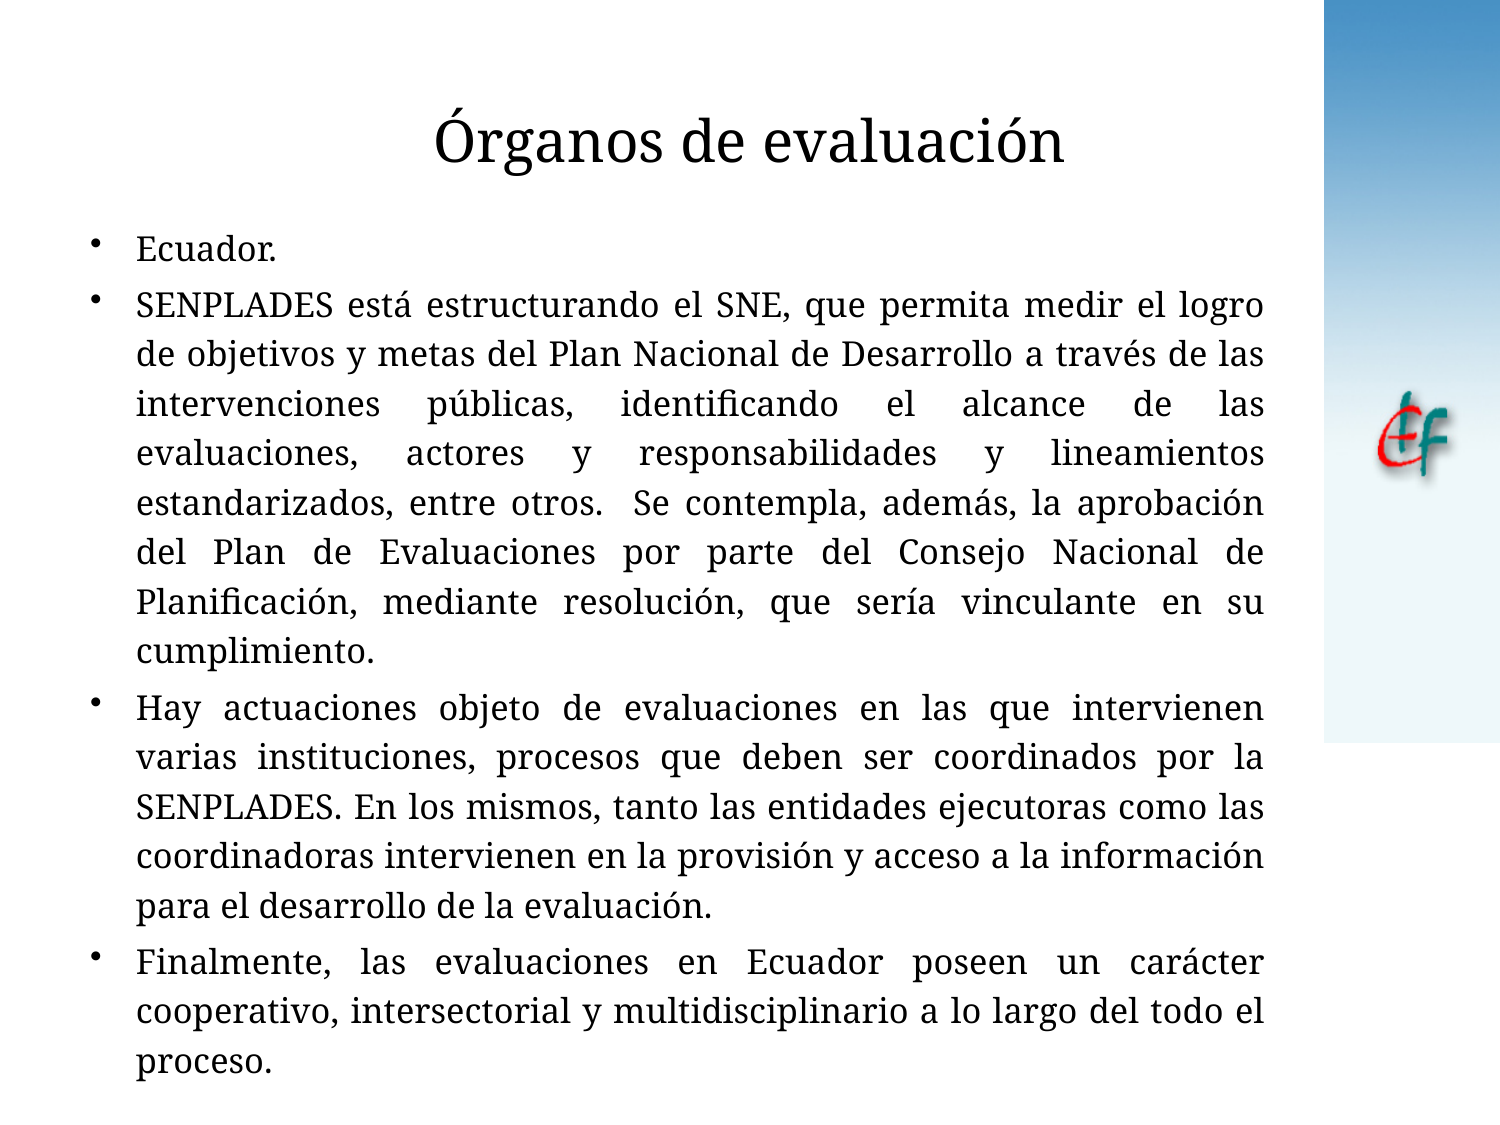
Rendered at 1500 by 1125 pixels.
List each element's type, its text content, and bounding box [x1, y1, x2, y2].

title Órganos de evaluación [74, 44, 1318, 233]
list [1323, 0, 1500, 743]
list Ecuador. SENPLADES está estructurando el SNE, que permita medir el logro de objetivos y metas del Plan Nacional de Desarrollo a través de las intervenciones públicas, identificando el alcance de las evaluaciones, actores y responsabilidades y lineamientos estandarizados, entre otros. Se contempla, además, la aprobación del Plan de Evaluaciones por parte del Consejo Nacional de Planificación, mediante resolución, que sería vinculante en su cumplimiento. Hay actuaciones objeto de evaluaciones en las que intervienen varias instituciones, procesos que deben ser coordinados por la SENPLADES. En los mismos, tanto las entidades ejecutoras como las coordinadoras intervienen en la provisión y acceso a la información para el desarrollo de la evaluación. Finalmente, las evaluaciones en Ecuador poseen un carácter cooperativo, intersectorial y multidisciplinario a lo largo del todo el proceso. [74, 210, 1282, 1102]
